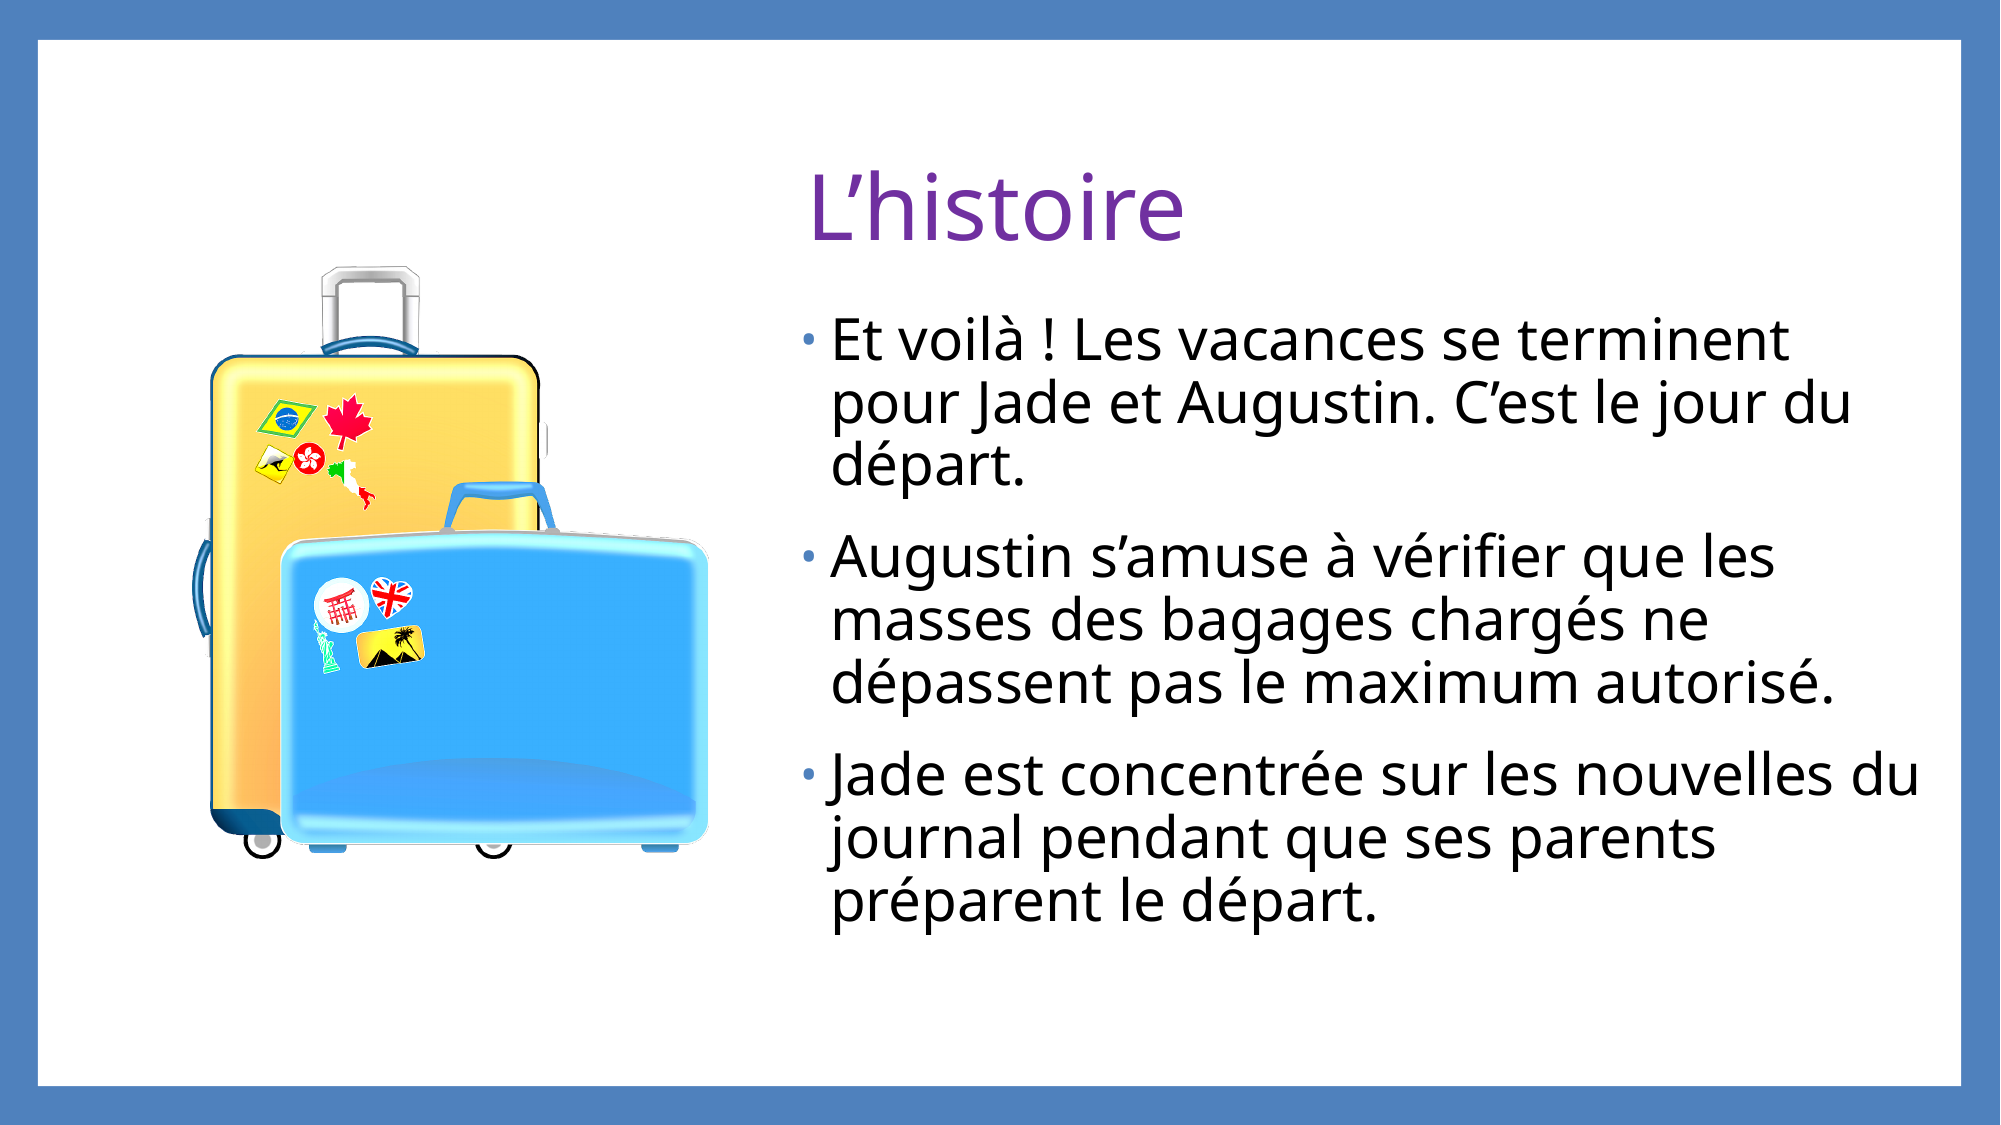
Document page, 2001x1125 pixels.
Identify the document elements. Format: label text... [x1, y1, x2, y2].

list Et voilà ! Les vacances se terminent pour Jade et Augustin. C’est le jour du départ. Augustin s’amuse à vérifier que les masses des bagages chargés ne dépassent pas le maximum autorisé. Jade est concentrée sur les nouvelles du journal pendant que ses parents préparent le départ. [777, 302, 1948, 1045]
picture [192, 266, 709, 859]
title L’histoire [187, 99, 1808, 323]
